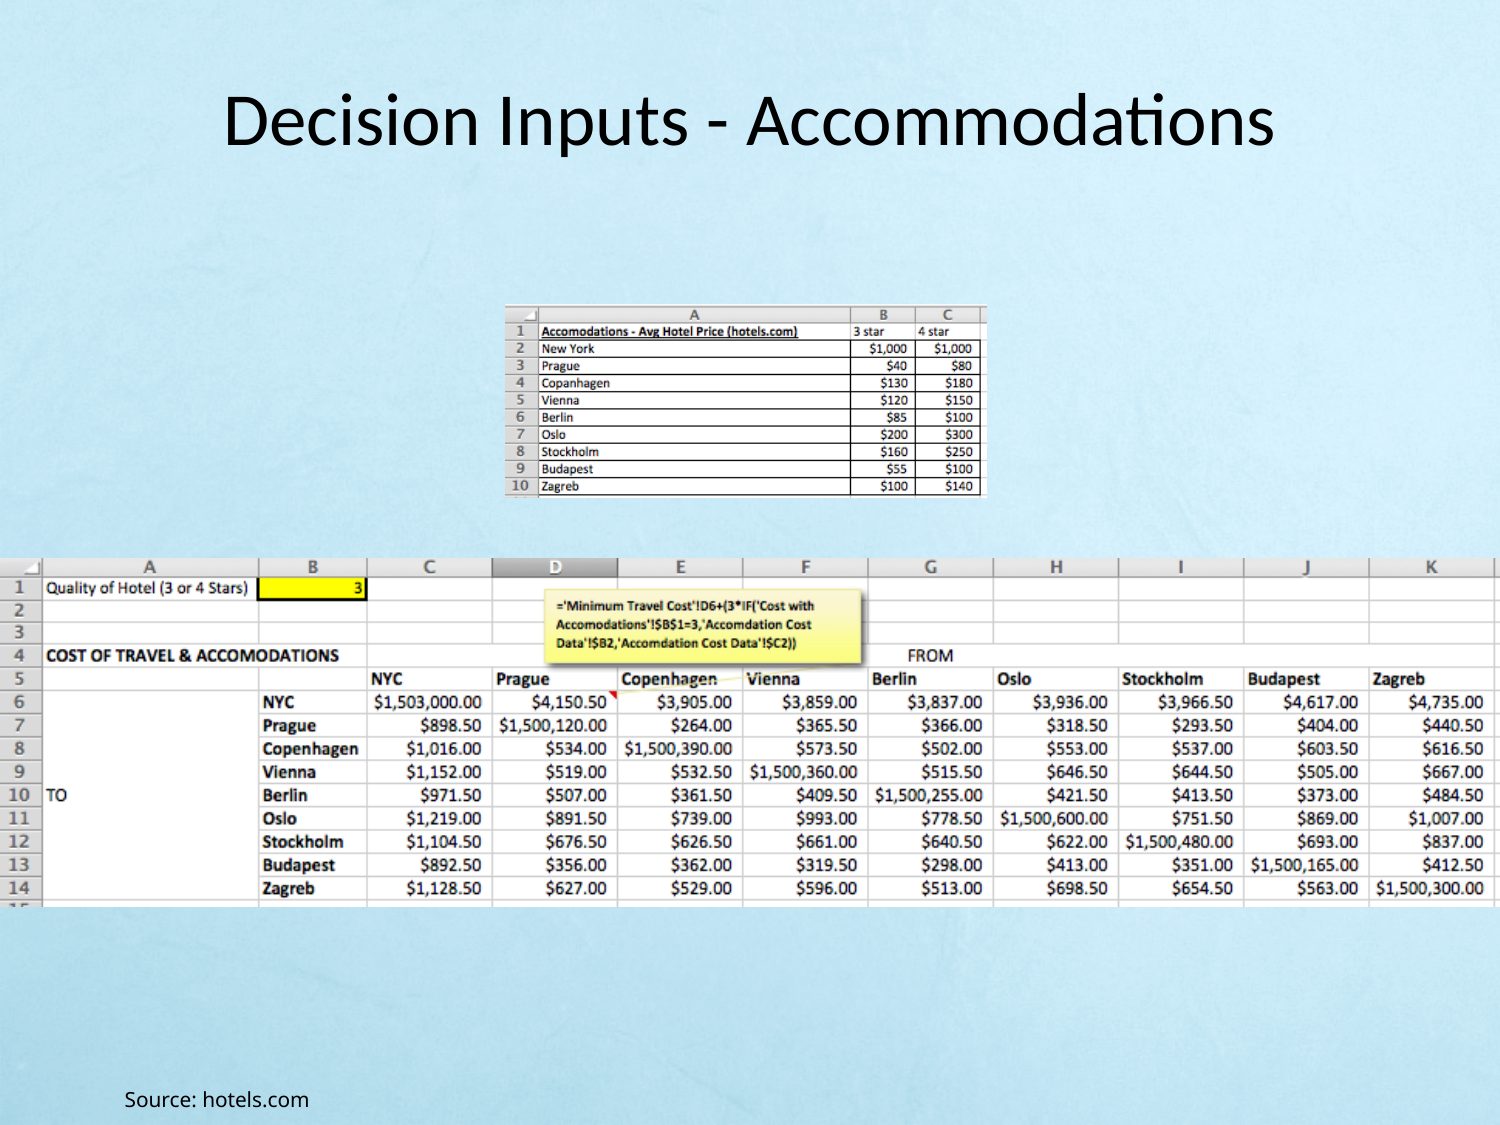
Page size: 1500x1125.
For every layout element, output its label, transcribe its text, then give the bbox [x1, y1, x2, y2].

text_box Decision Inputs - Accommodations [81, 15, 1419, 168]
picture [0, 556, 1500, 908]
text_box Source: hotels.com [109, 1079, 1425, 1120]
picture [504, 303, 989, 500]
